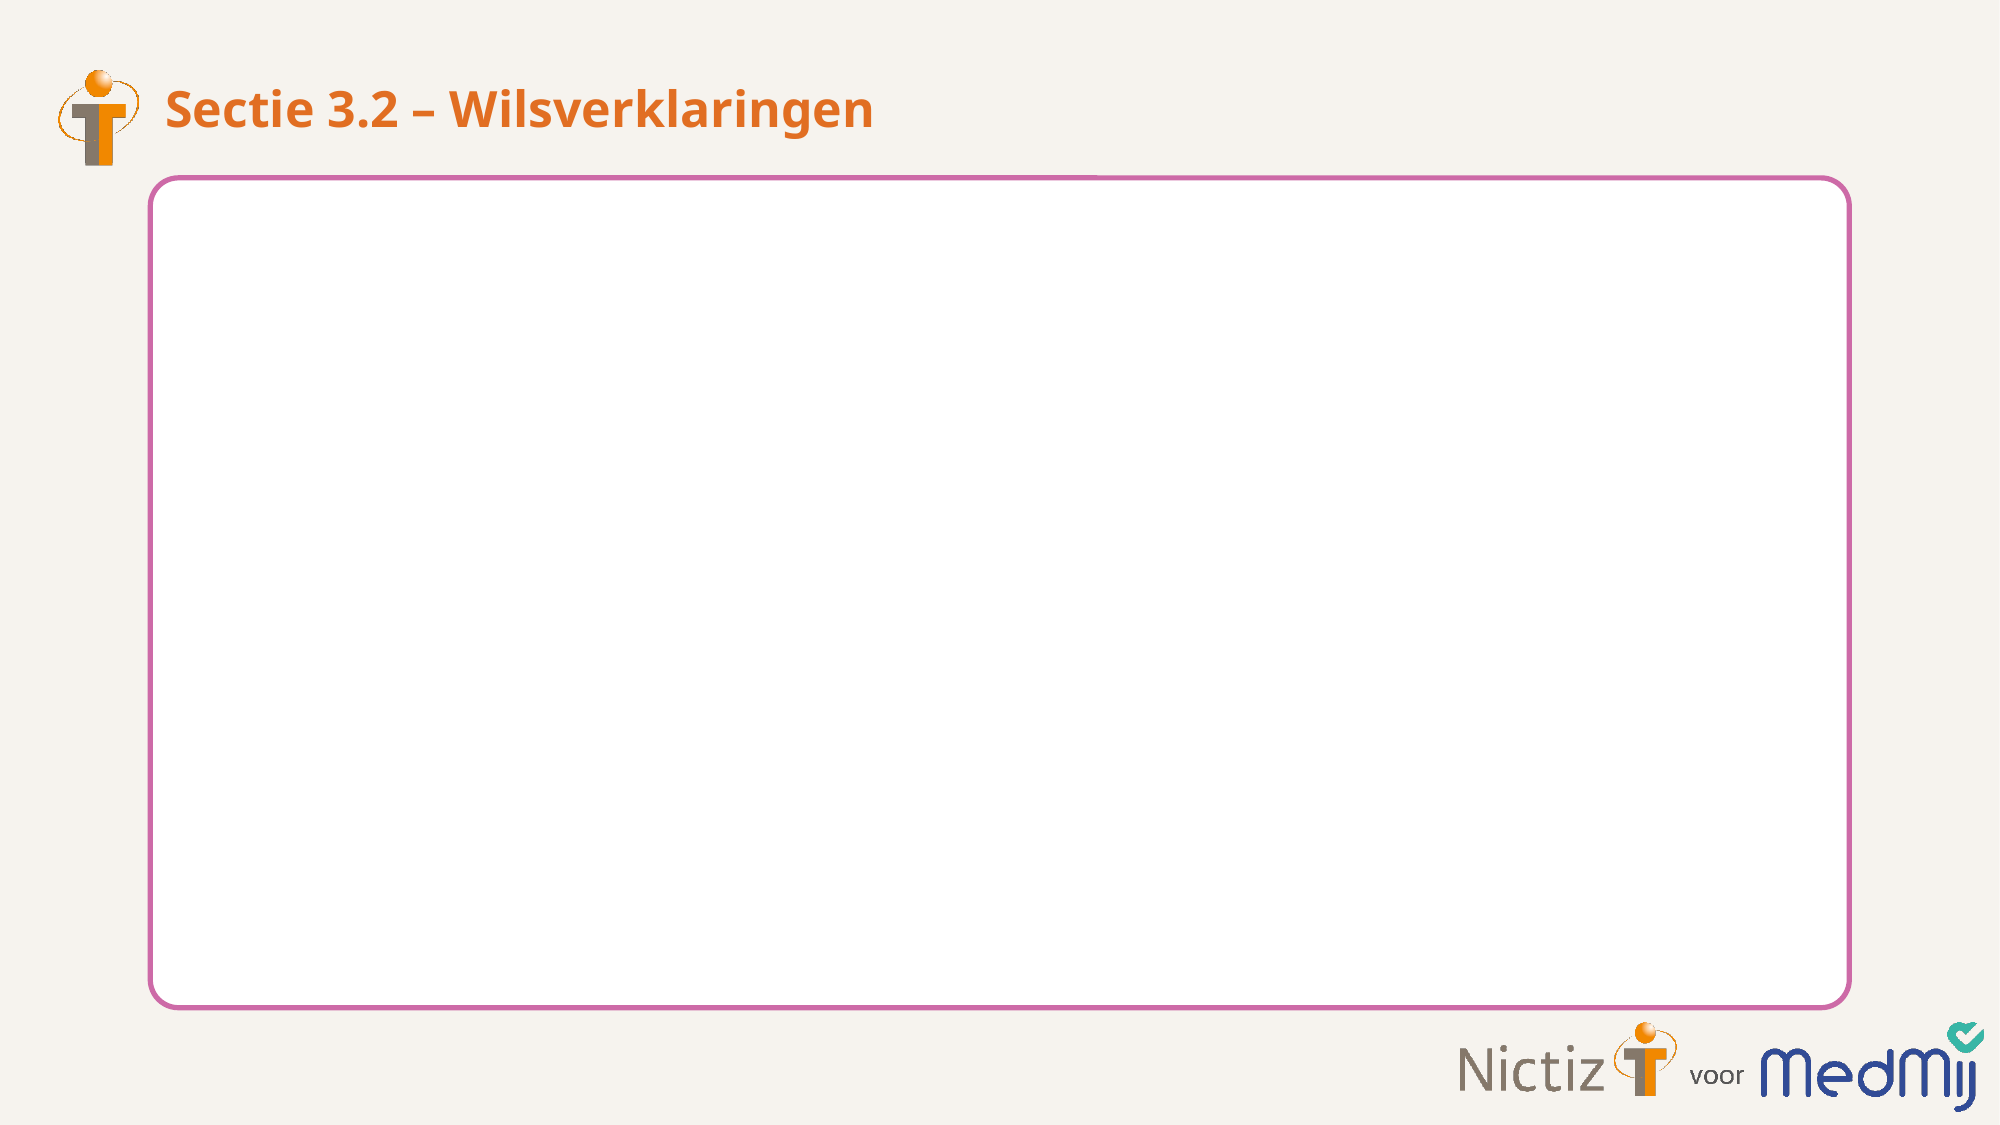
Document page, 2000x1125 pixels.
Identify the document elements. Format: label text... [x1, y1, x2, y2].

picture [50, 66, 151, 187]
picture [1457, 1019, 1988, 1113]
title Sectie 3.2 – Wilsverklaringen [150, 76, 1850, 165]
